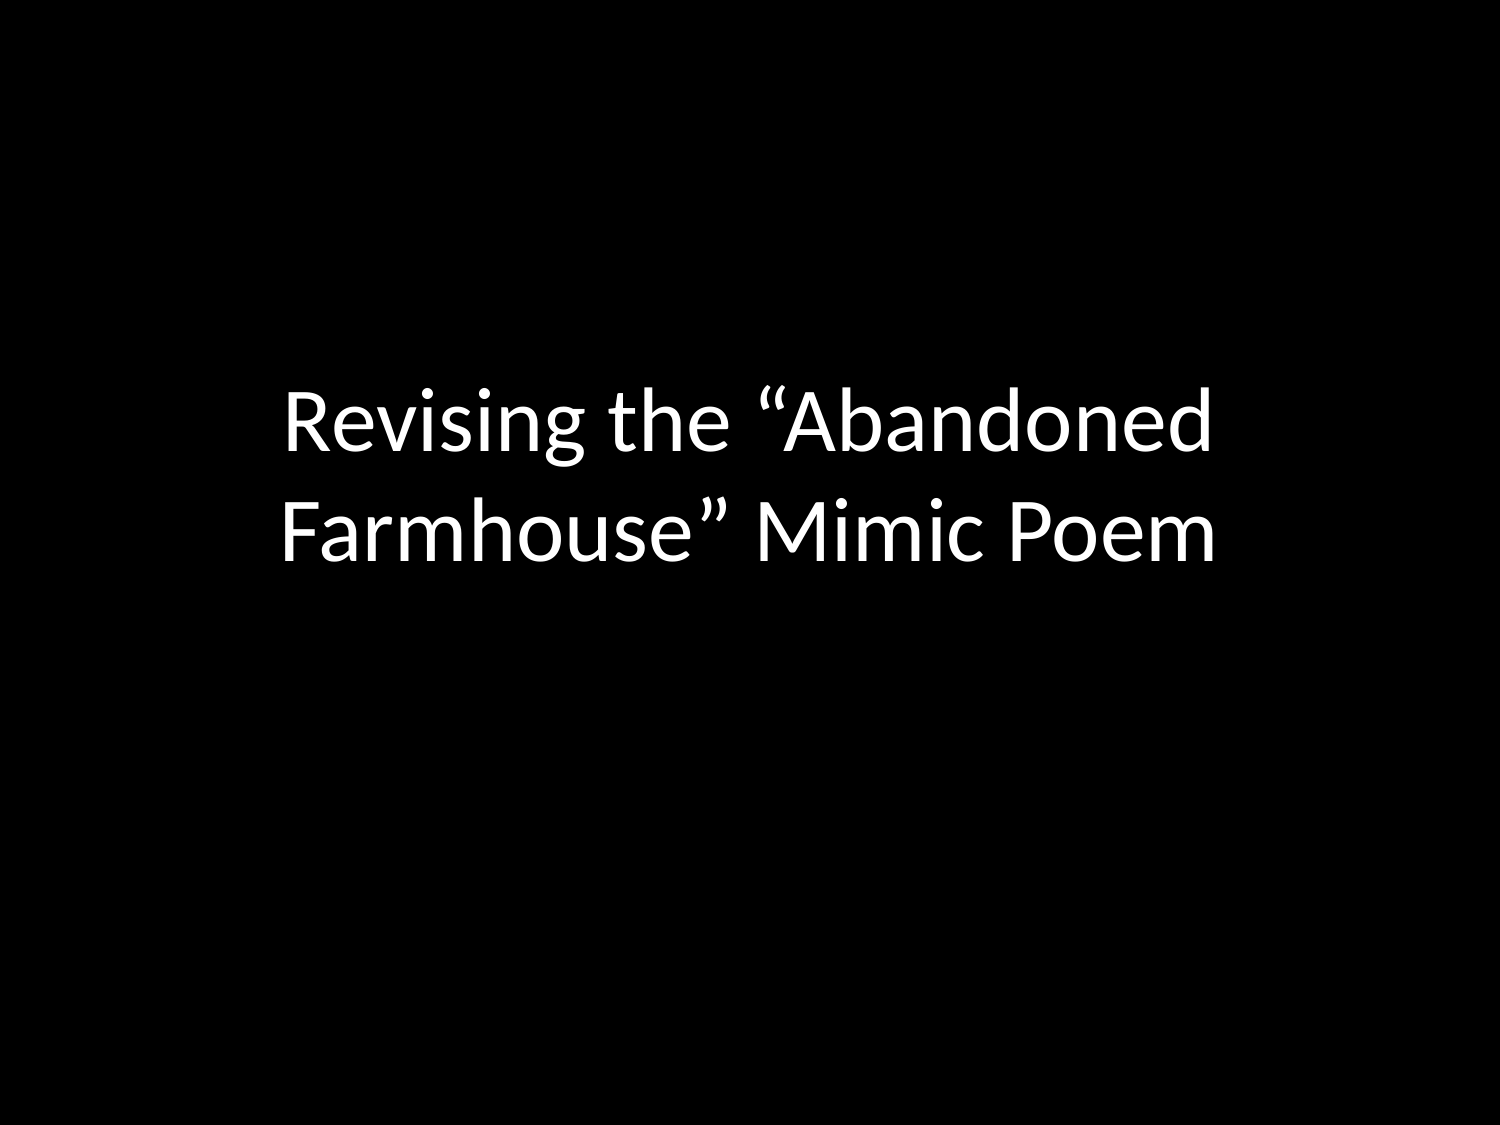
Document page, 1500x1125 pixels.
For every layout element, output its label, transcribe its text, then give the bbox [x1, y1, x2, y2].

title Revising the “Abandoned Farmhouse” Mimic Poem [112, 349, 1388, 591]
